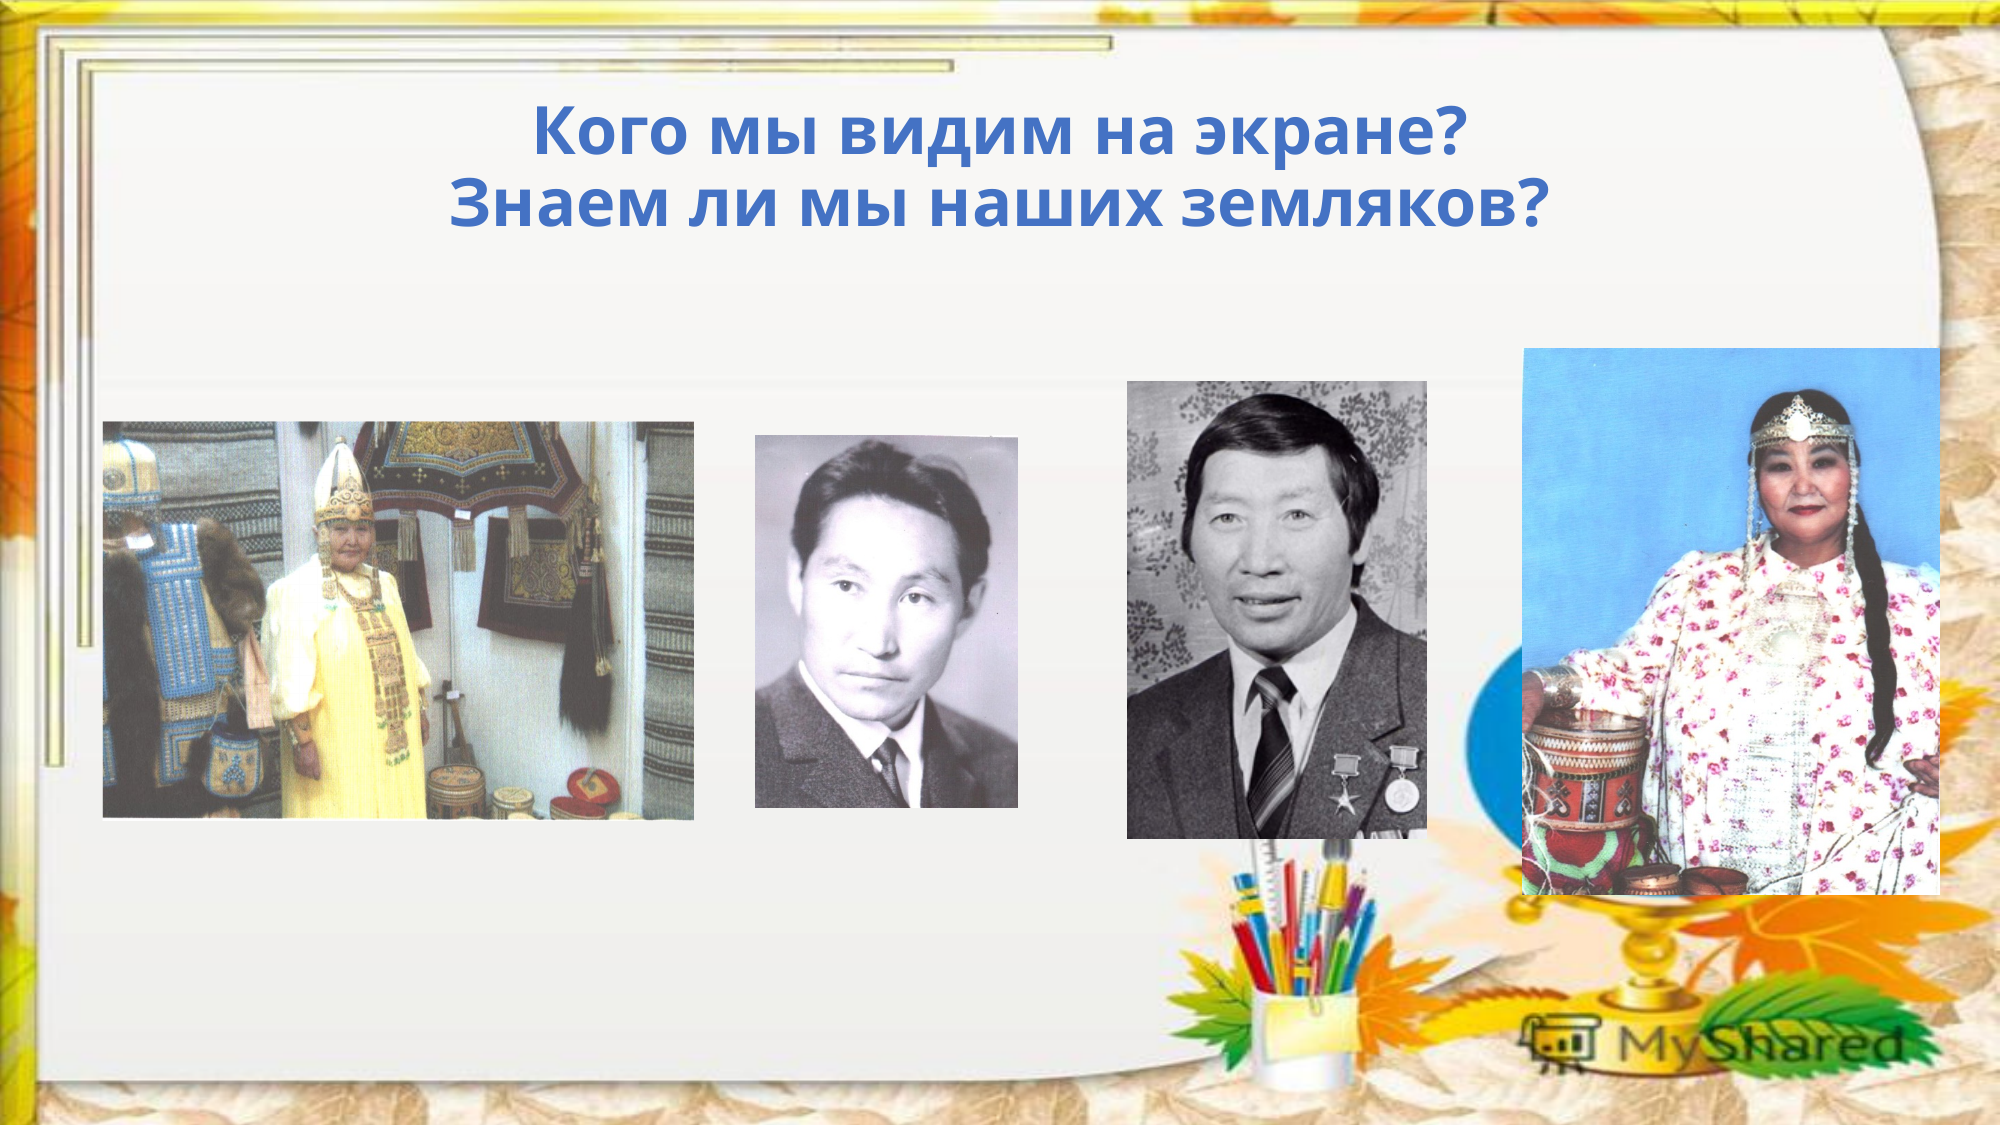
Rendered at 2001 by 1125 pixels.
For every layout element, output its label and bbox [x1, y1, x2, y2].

picture [0, 0, 2000, 1125]
list [198, 326, 598, 917]
